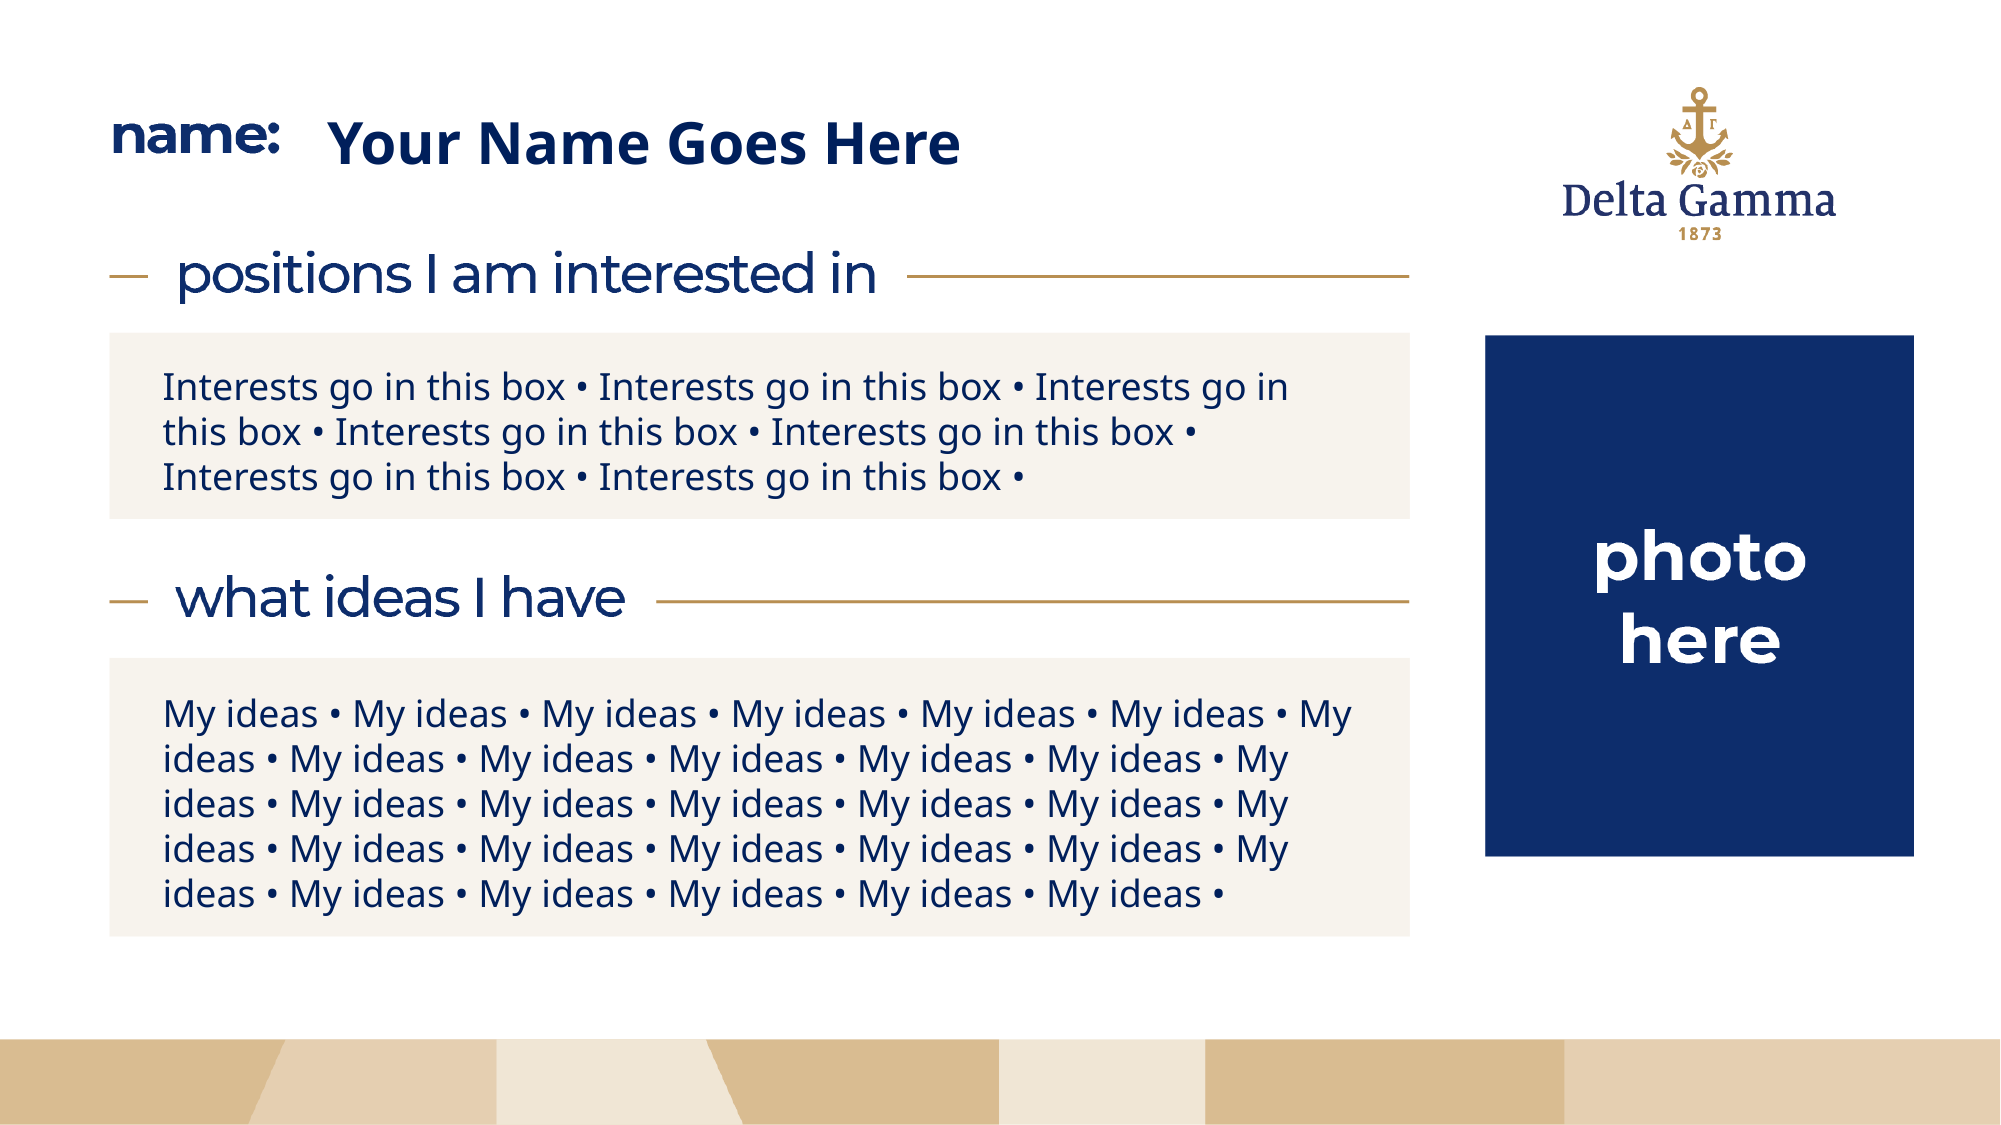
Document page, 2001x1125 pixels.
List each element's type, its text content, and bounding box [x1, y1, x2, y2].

text_box Your Name Goes Here [312, 98, 1533, 184]
text_box Interests go in this box • Interests go in this box • Interests go in this box • Interests go in this box • Interests go in this box • Interests go in this box • Interests go in this box • [147, 355, 1369, 506]
text_box My ideas • My ideas • My ideas • My ideas • My ideas • My ideas • My ideas • My ideas • My ideas • My ideas • My ideas • My ideas • My ideas • My ideas • My ideas • My ideas • My ideas • My ideas • My ideas • My ideas • My ideas • My ideas • My ideas • My ideas • My ideas • My ideas • My ideas • My ideas • My ideas • My ideas • [147, 682, 1369, 922]
picture [0, 0, 2001, 1125]
